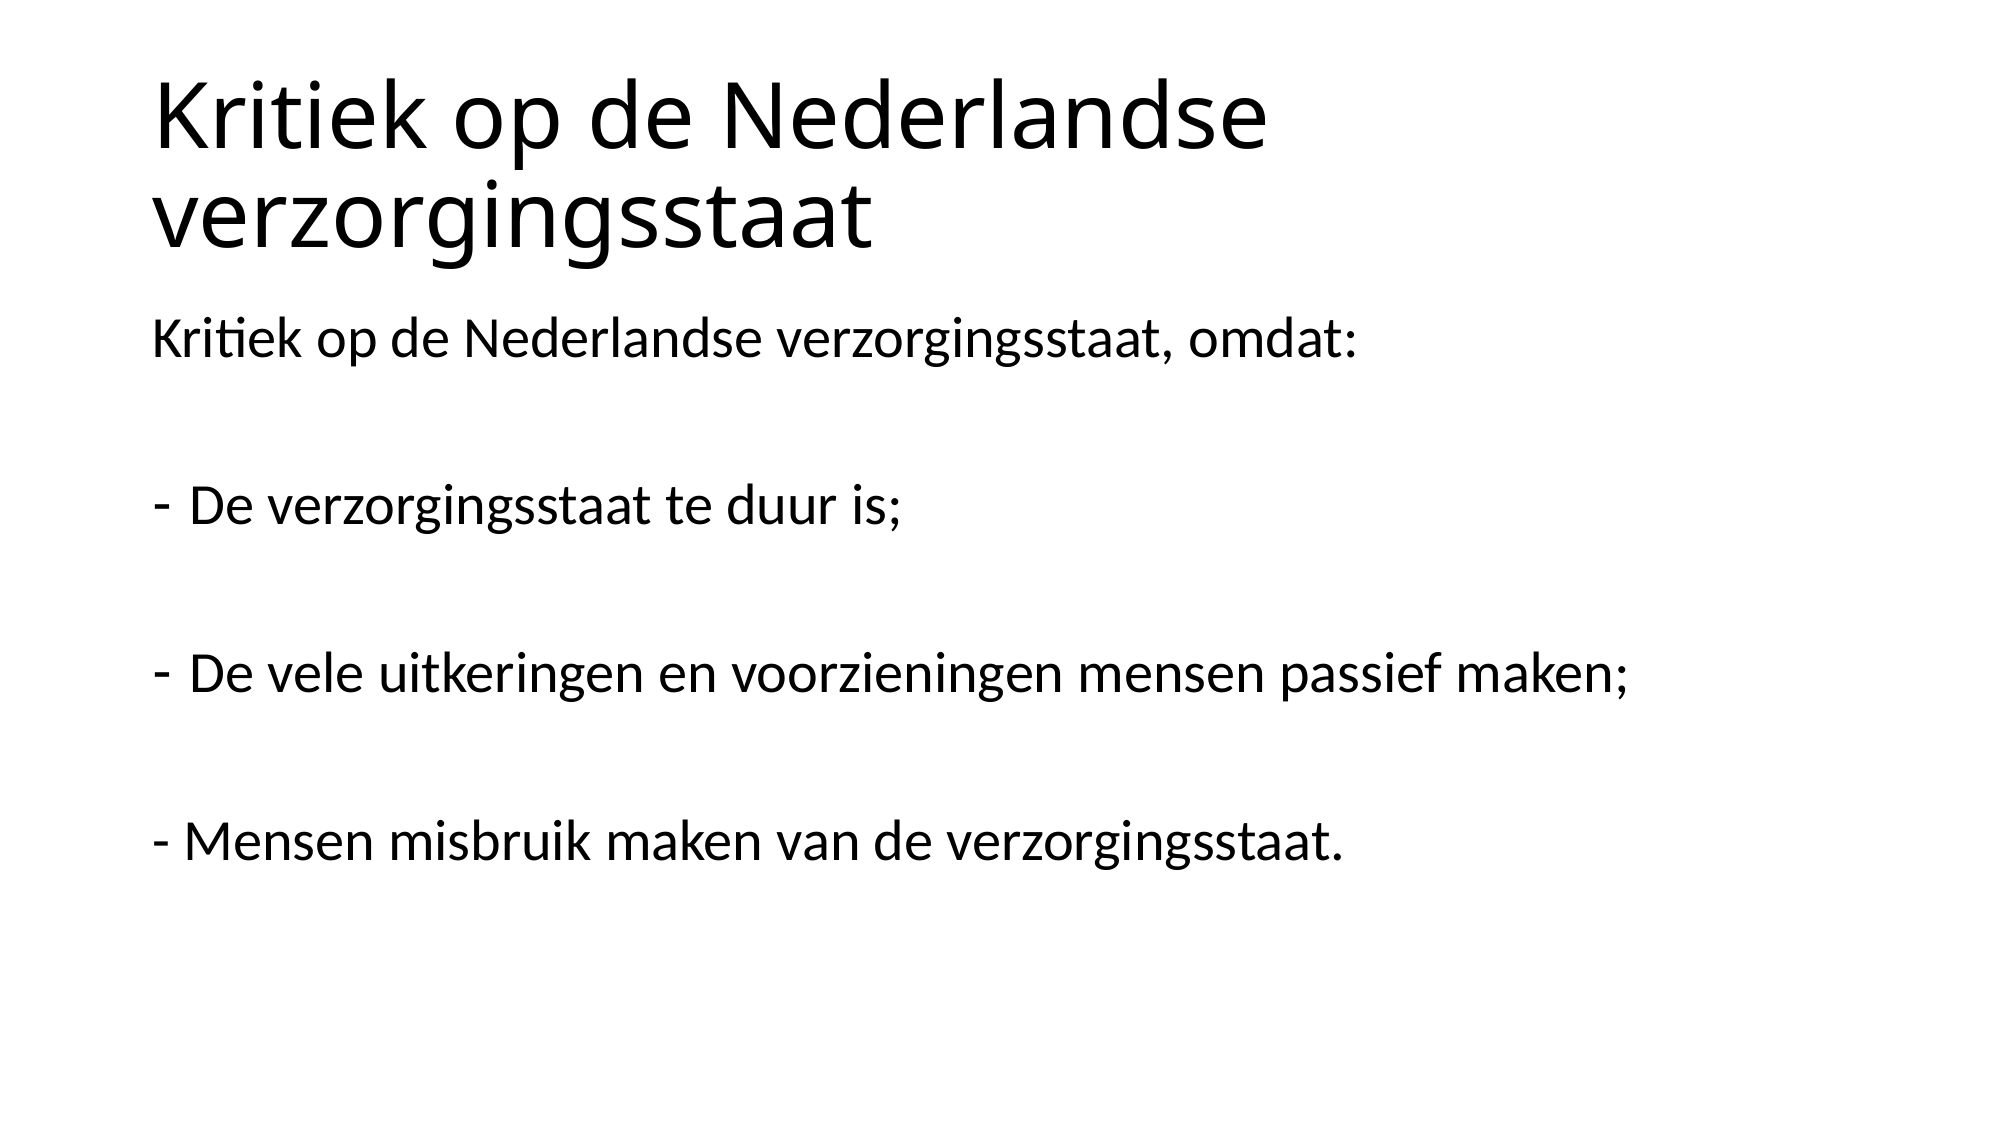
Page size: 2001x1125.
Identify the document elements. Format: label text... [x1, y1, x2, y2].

list Kritiek op de Nederlandse verzorgingsstaat, omdat: De verzorgingsstaat te duur is; De vele uitkeringen en voorzieningen mensen passief maken; - Mensen misbruik maken van de verzorgingsstaat. [137, 299, 1863, 1014]
title Kritiek op de Nederlandse verzorgingsstaat [137, 59, 1863, 278]
